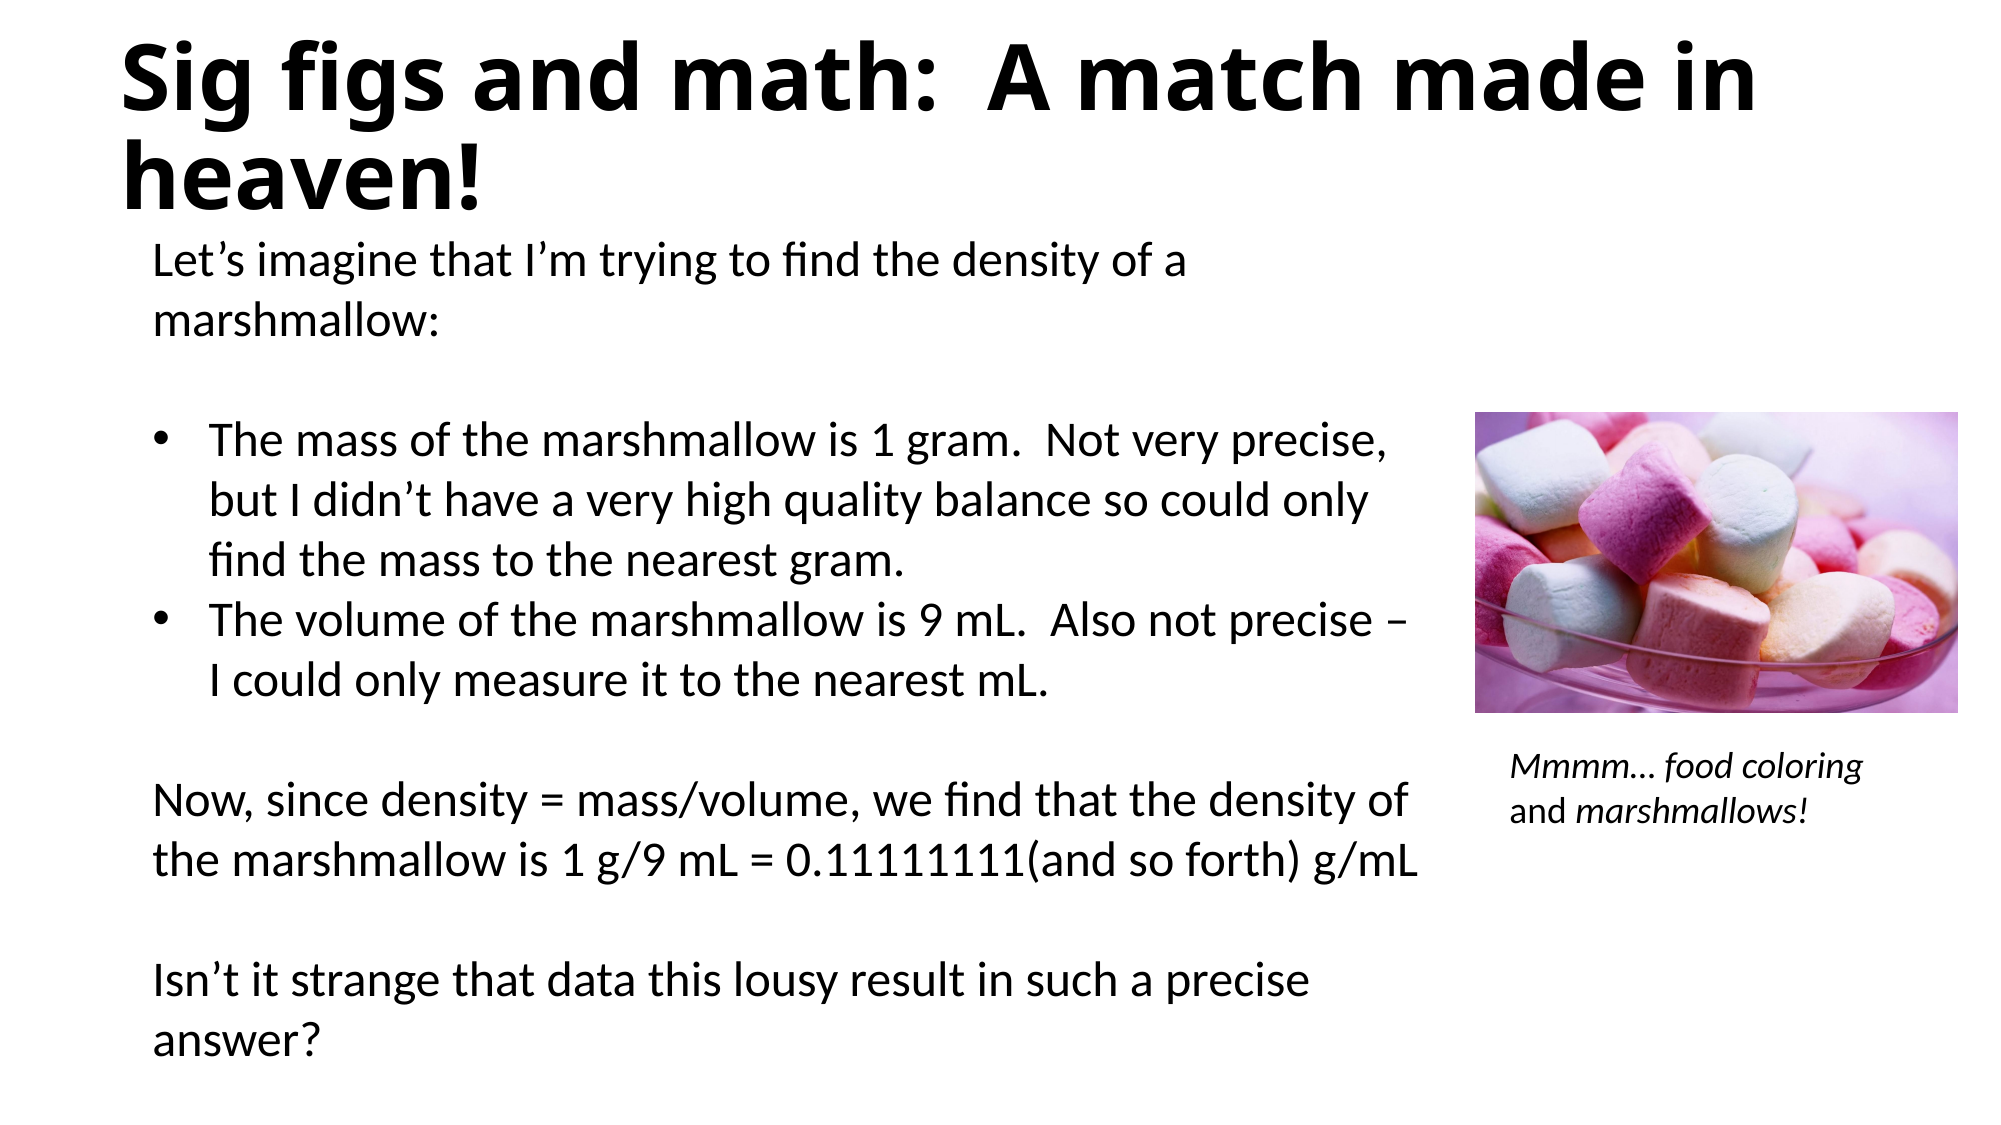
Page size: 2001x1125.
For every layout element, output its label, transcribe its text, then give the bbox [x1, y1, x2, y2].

text_box Let’s imagine that I’m trying to find the density of a marshmallow: The mass of the marshmallow is 1 gram. Not very precise, but I didn’t have a very high quality balance so could only find the mass to the nearest gram. The volume of the marshmallow is 9 mL. Also not precise – I could only measure it to the nearest mL. Now, since density = mass/volume, we find that the density of the marshmallow is 1 g/9 mL = 0.11111111(and so forth) g/mL Isn’t it strange that data this lousy result in such a precise answer? [137, 219, 1444, 1075]
text_box Mmmm… food coloring and marshmallows! [1494, 733, 1919, 839]
picture [1475, 412, 1958, 713]
title Sig figs and math: A match made in heaven! [105, 21, 1863, 239]
